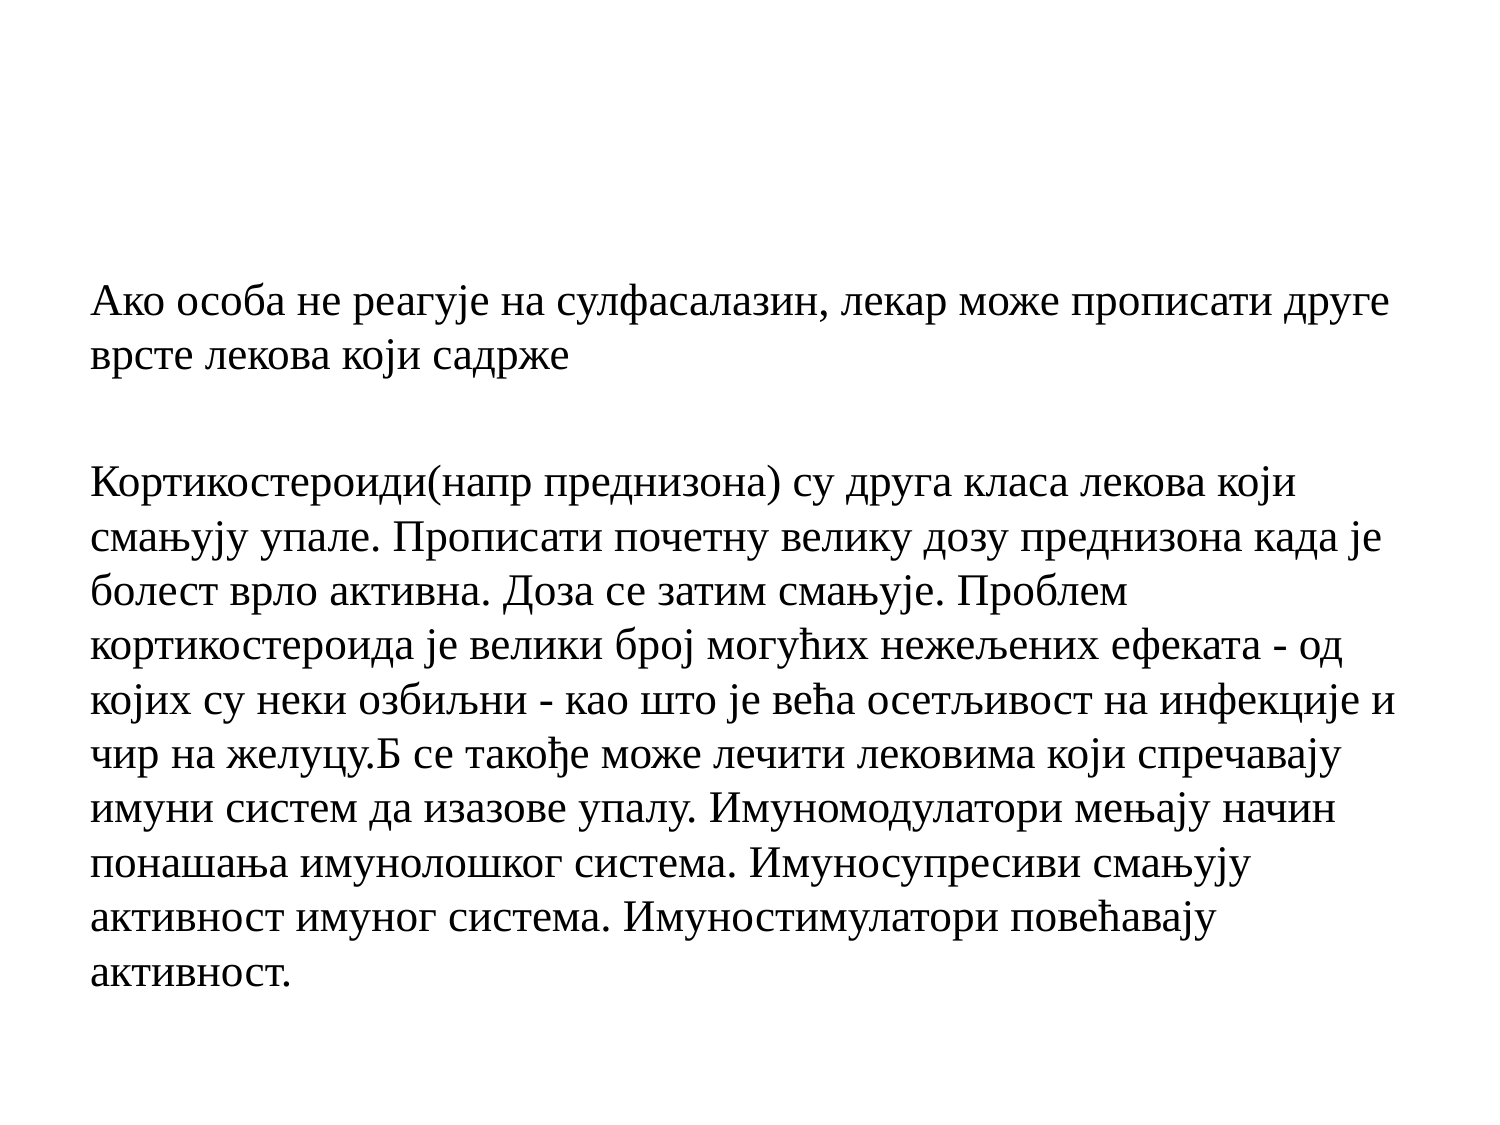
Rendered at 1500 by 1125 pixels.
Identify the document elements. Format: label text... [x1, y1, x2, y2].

list Ако особа не реагује на сулфасалазин, лекар може прописати друге врсте лекова који садрже Кортикостероиди(напр преднизона) су друга класа лекова који смањују упале. Прописати почетну велику дозу преднизона када је болест врло активна. Доза се затим смањује. Проблем кортикостероида је велики број могућих нежељених ефеката - од којих су неки озбиљни - као што је већа осетљивост на инфекције и чир на желуцу.Б се такође може лечити лековима који спречавају имуни систем да изазове упалу. Имуномодулатори мењају начин понашања имунолошког система. Имуносупресиви смањују активност имуног система. Имуностимулатори повећавају активност. [75, 262, 1425, 1005]
